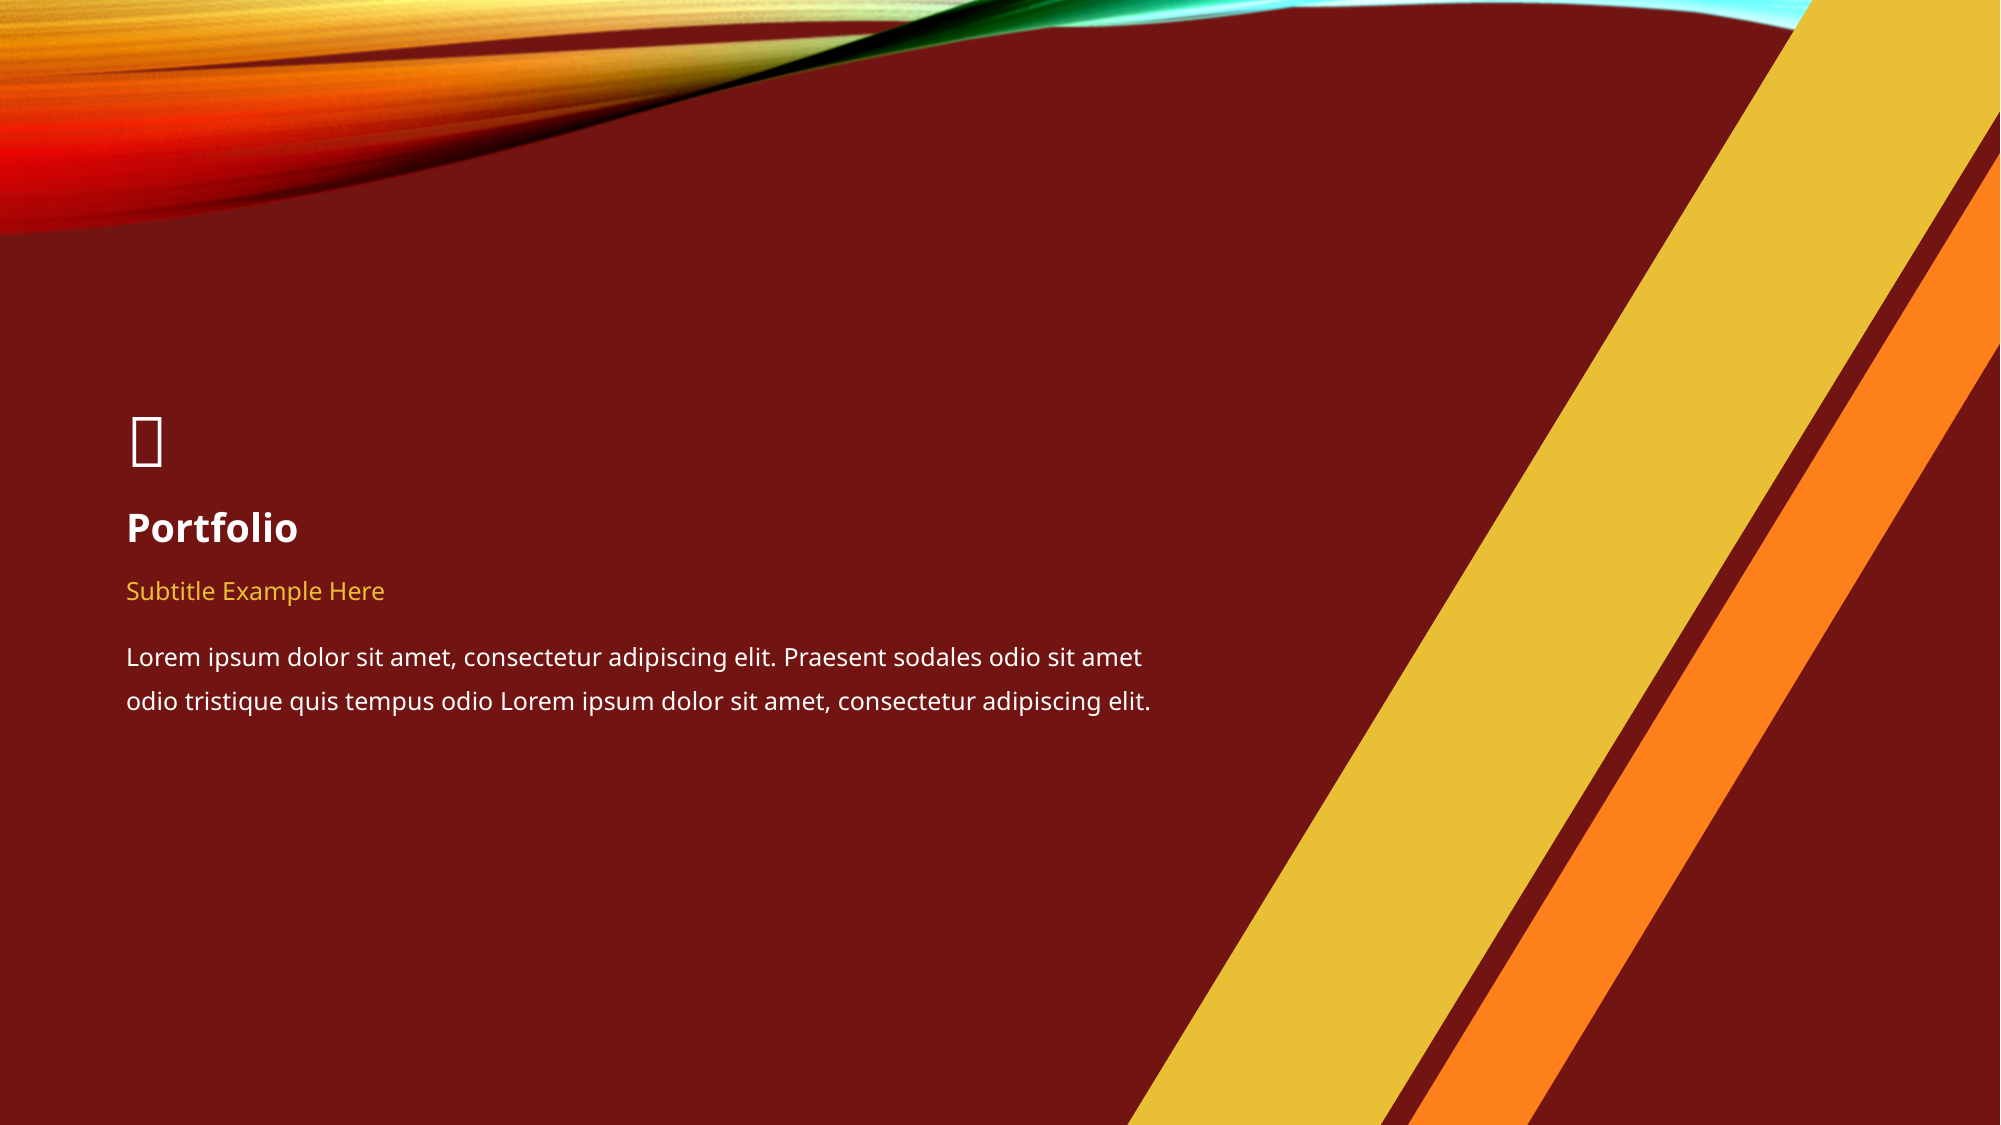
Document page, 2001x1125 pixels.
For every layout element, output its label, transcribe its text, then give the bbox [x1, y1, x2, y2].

list  [126, 370, 272, 492]
list Portfolio [126, 491, 705, 563]
picture [0, 0, 1811, 237]
list Lorem ipsum dolor sit amet, consectetur adipiscing elit. Praesent sodales odio sit amet odio tristique quis tempus odio Lorem ipsum dolor sit amet, consectetur adipiscing elit. [126, 616, 1176, 798]
picture [1924, 113, 2000, 237]
list Subtitle Example Here [126, 571, 705, 610]
